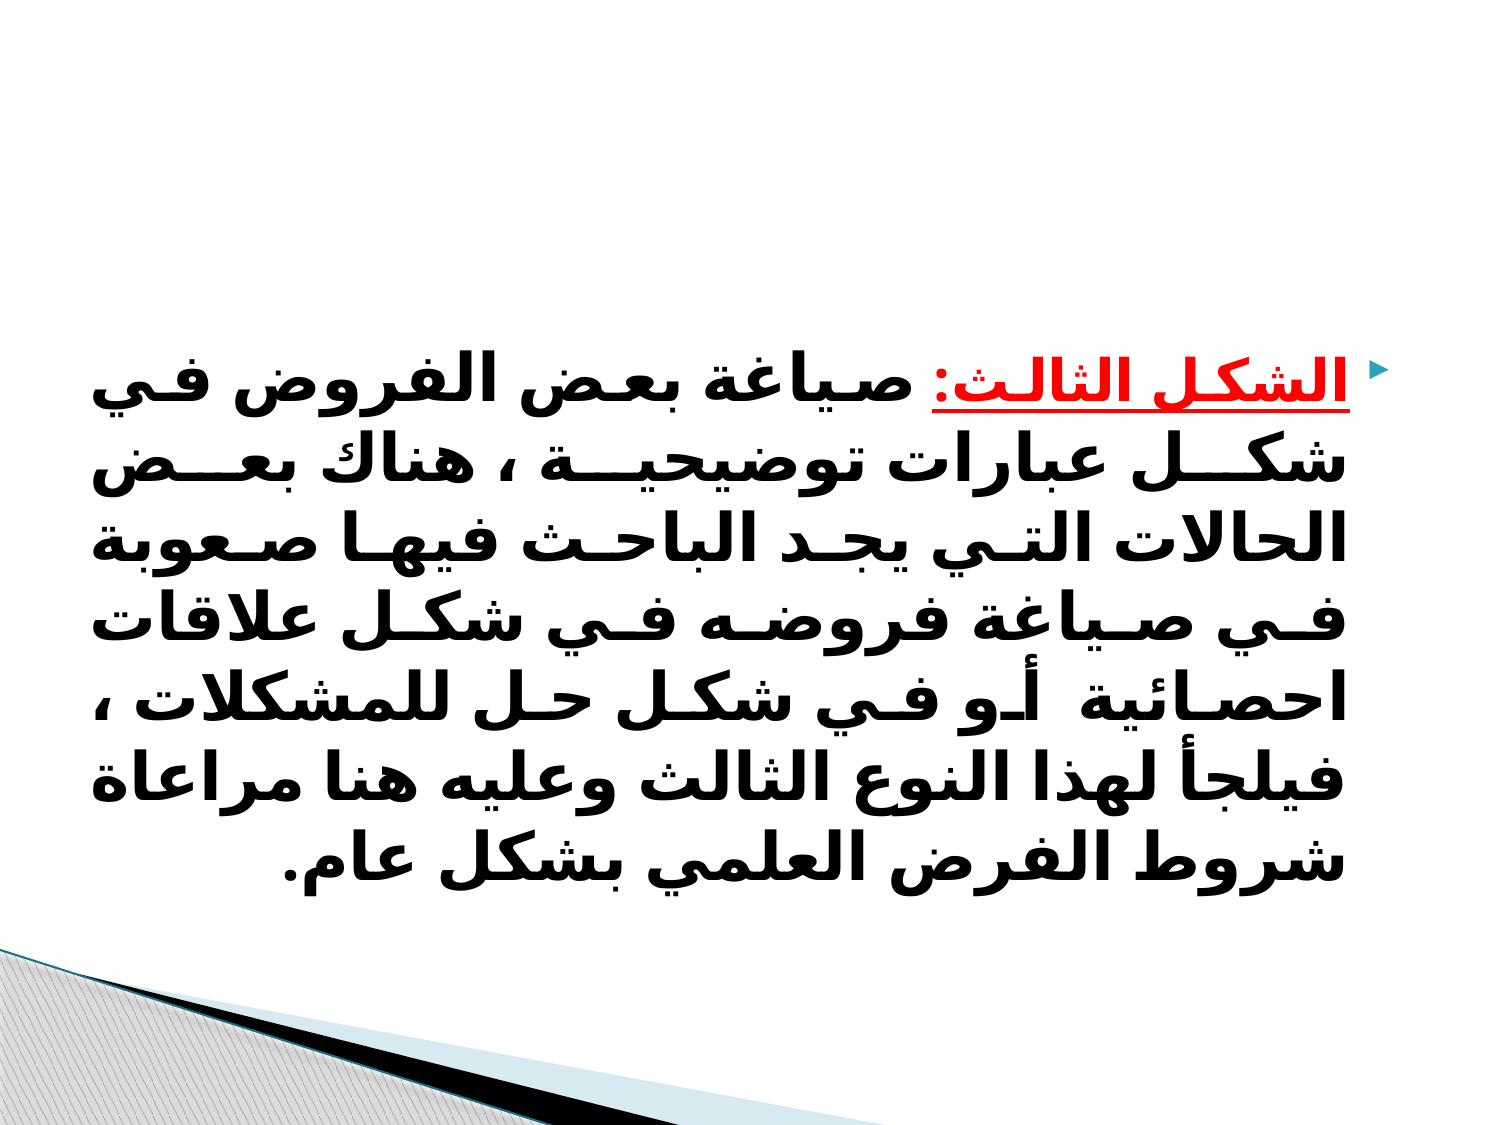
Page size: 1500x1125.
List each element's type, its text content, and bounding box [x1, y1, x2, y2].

list الشكل الثالث: صياغة بعض الفروض في شكل عبارات توضيحية ، هناك بعض الحالات التي يجد الباحث فيها صعوبة في صياغة فروضه في شكل علاقات احصائية أو في شكل حل للمشكلات ، فيلجأ لهذا النوع الثالث وعليه هنا مراعاة شروط الفرض العلمي بشكل عام. [75, 243, 1425, 986]
